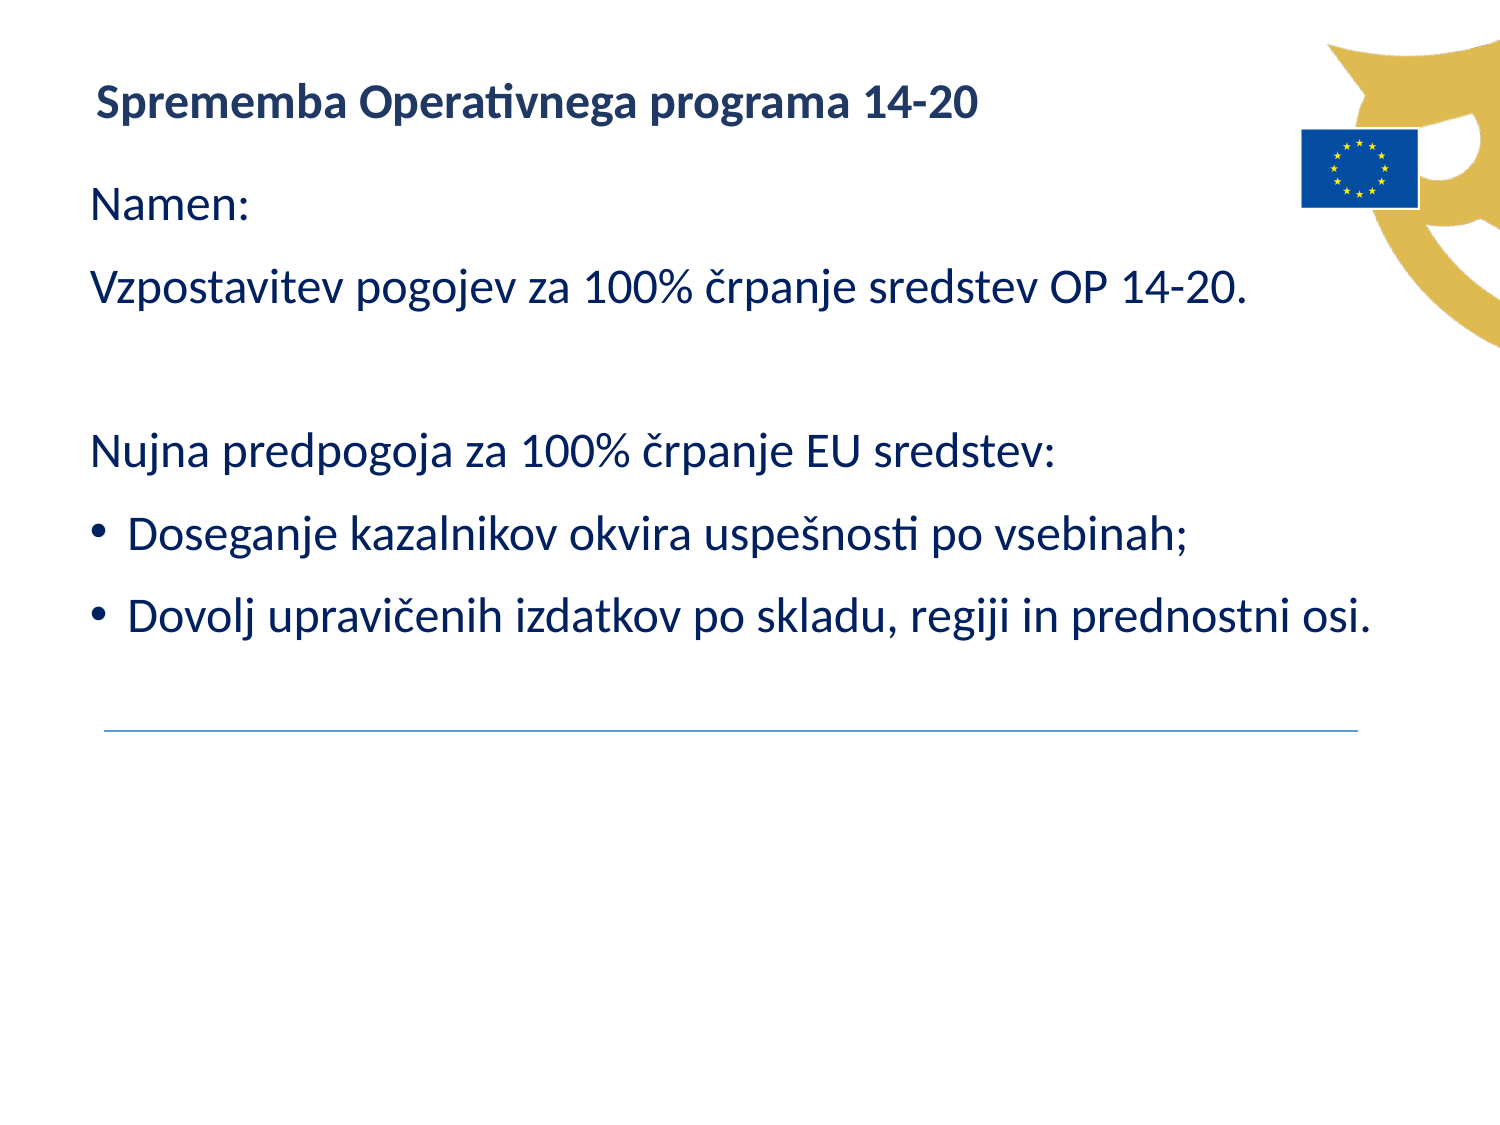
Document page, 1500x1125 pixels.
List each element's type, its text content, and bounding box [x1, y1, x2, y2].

text_box Sprememba Operativnega programa 14-20 [82, 60, 1273, 136]
text_box Namen: Vzpostavitev pogojev za 100% črpanje sredstev OP 14-20. Nujna predpogoja za 100% črpanje EU sredstev: Doseganje kazalnikov okvira uspešnosti po vsebinah; Dovolj upravičenih izdatkov po skladu, regiji in prednostni osi. [0, 151, 1474, 1064]
picture [1299, 0, 1500, 481]
